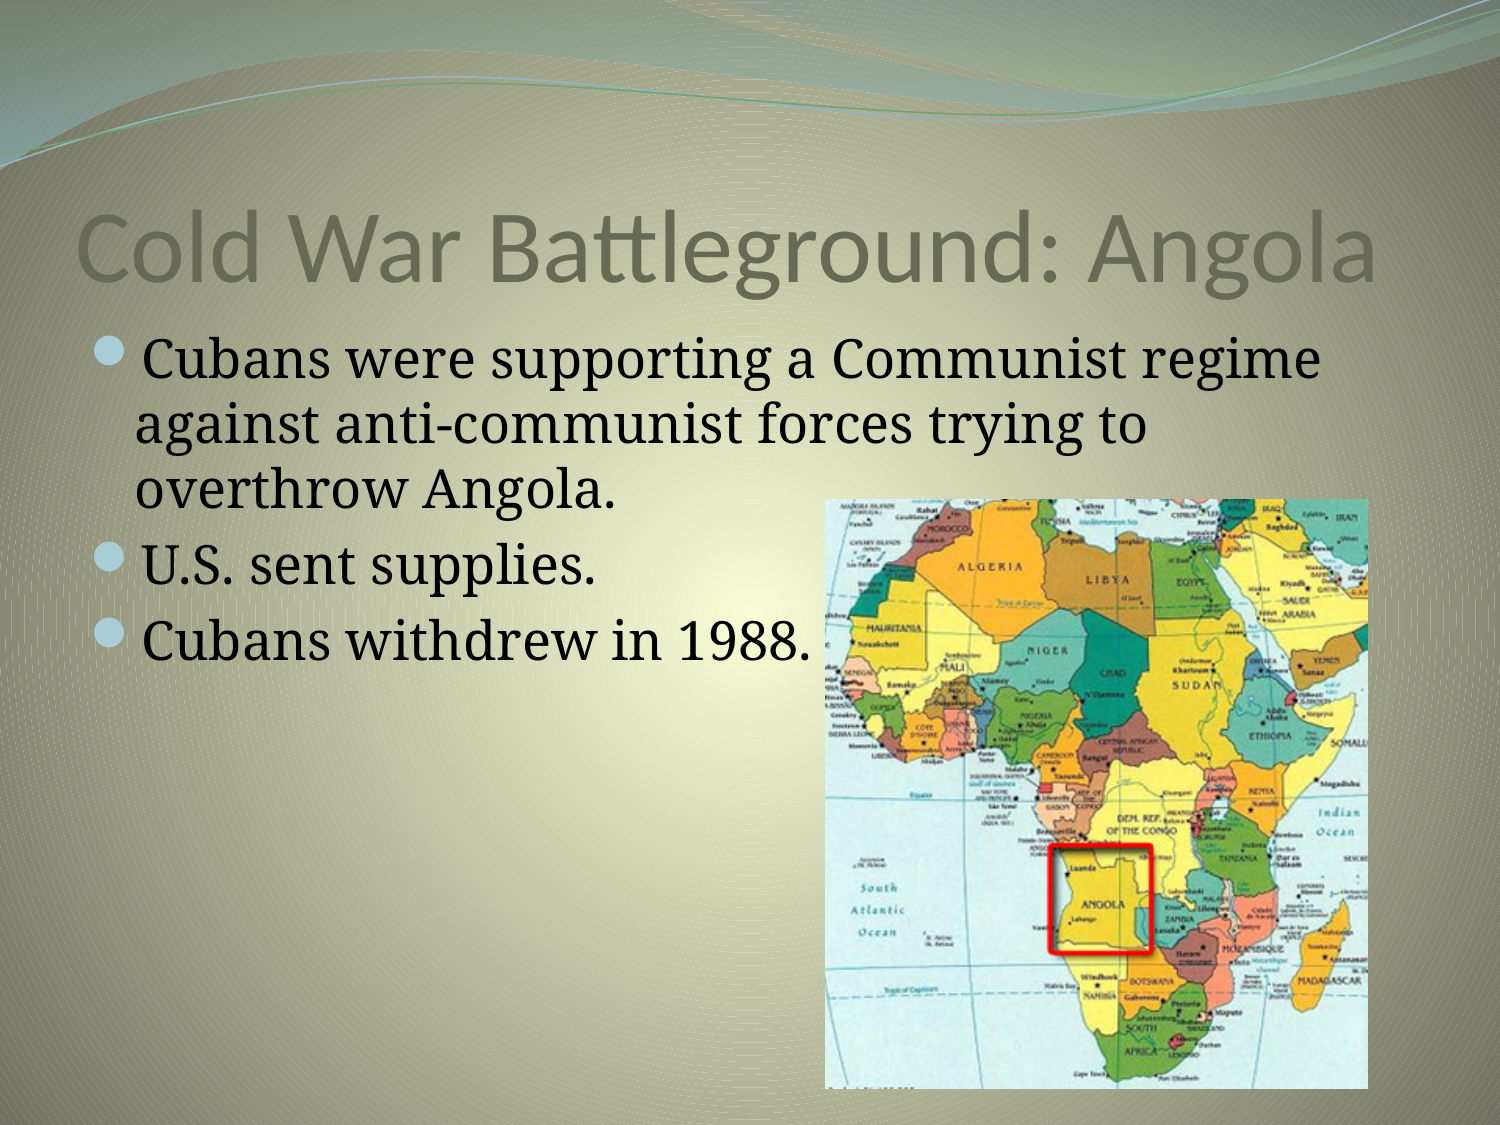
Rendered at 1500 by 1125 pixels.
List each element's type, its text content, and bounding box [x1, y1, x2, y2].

title Iran-Contra Scandal [817, 501, 824, 1038]
title Iran-Contra Scandal [1368, 502, 1374, 1038]
picture [824, 499, 1368, 1090]
list Cubans were supporting a Communist regime against anti-communist forces trying to overthrow Angola. U.S. sent supplies. Cubans withdrew in 1988. [75, 317, 1425, 1038]
title Cold War Battleground: Angola [75, 115, 1425, 303]
